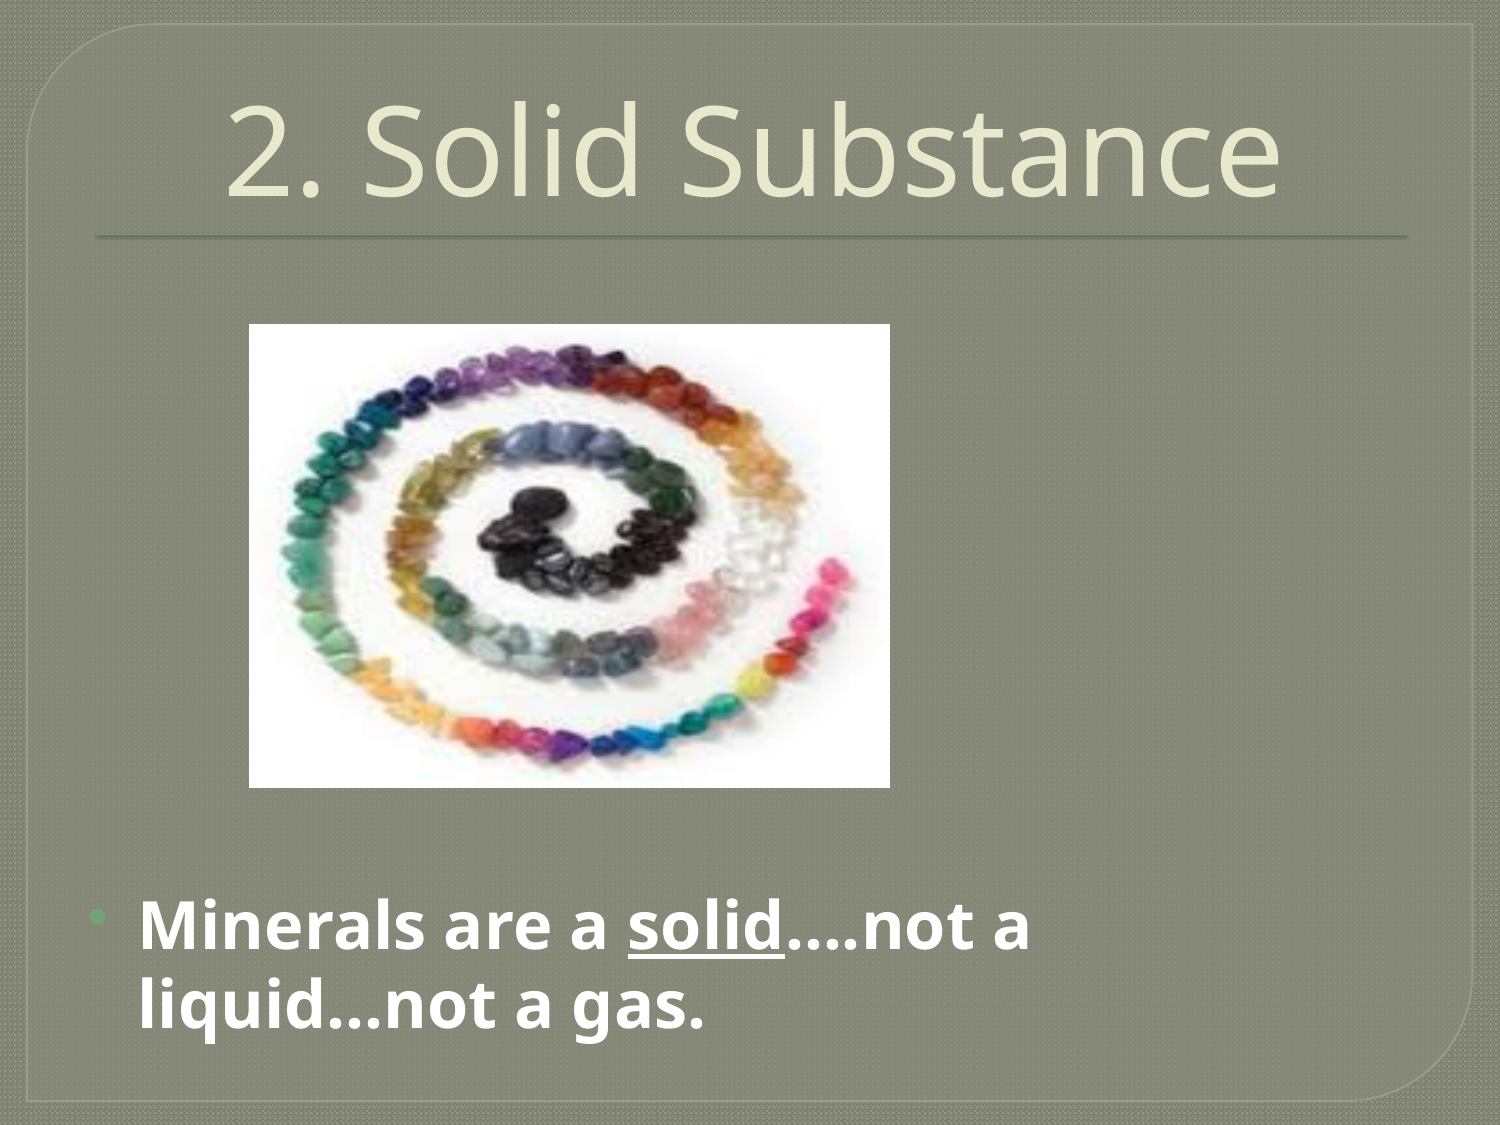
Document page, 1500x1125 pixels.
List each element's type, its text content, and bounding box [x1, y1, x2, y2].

picture [249, 324, 891, 788]
title 2. Solid Substance [75, 41, 1425, 230]
list Minerals are a solid….not a liquid…not a gas. [75, 875, 1263, 1060]
